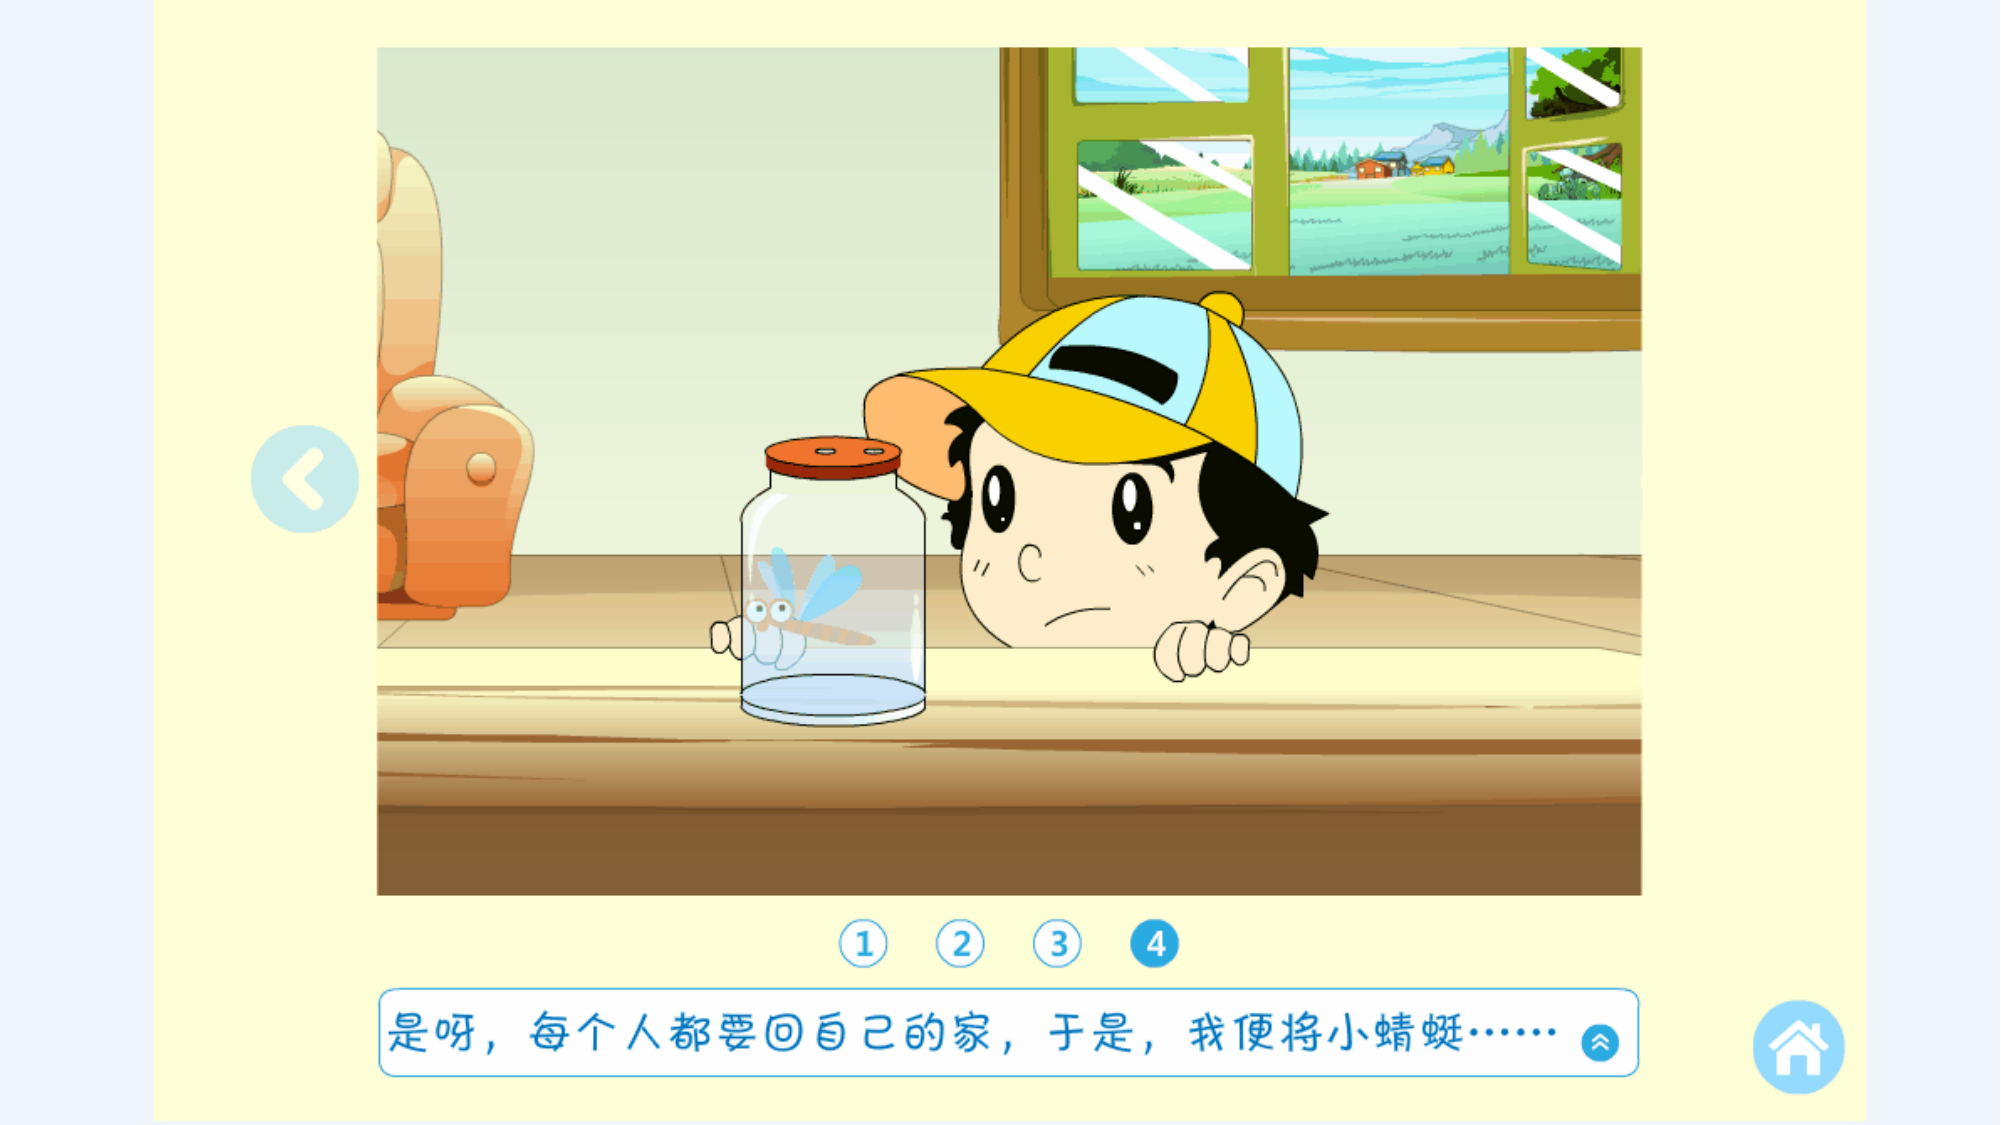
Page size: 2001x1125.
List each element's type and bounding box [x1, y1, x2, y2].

picture [154, 0, 1866, 1121]
